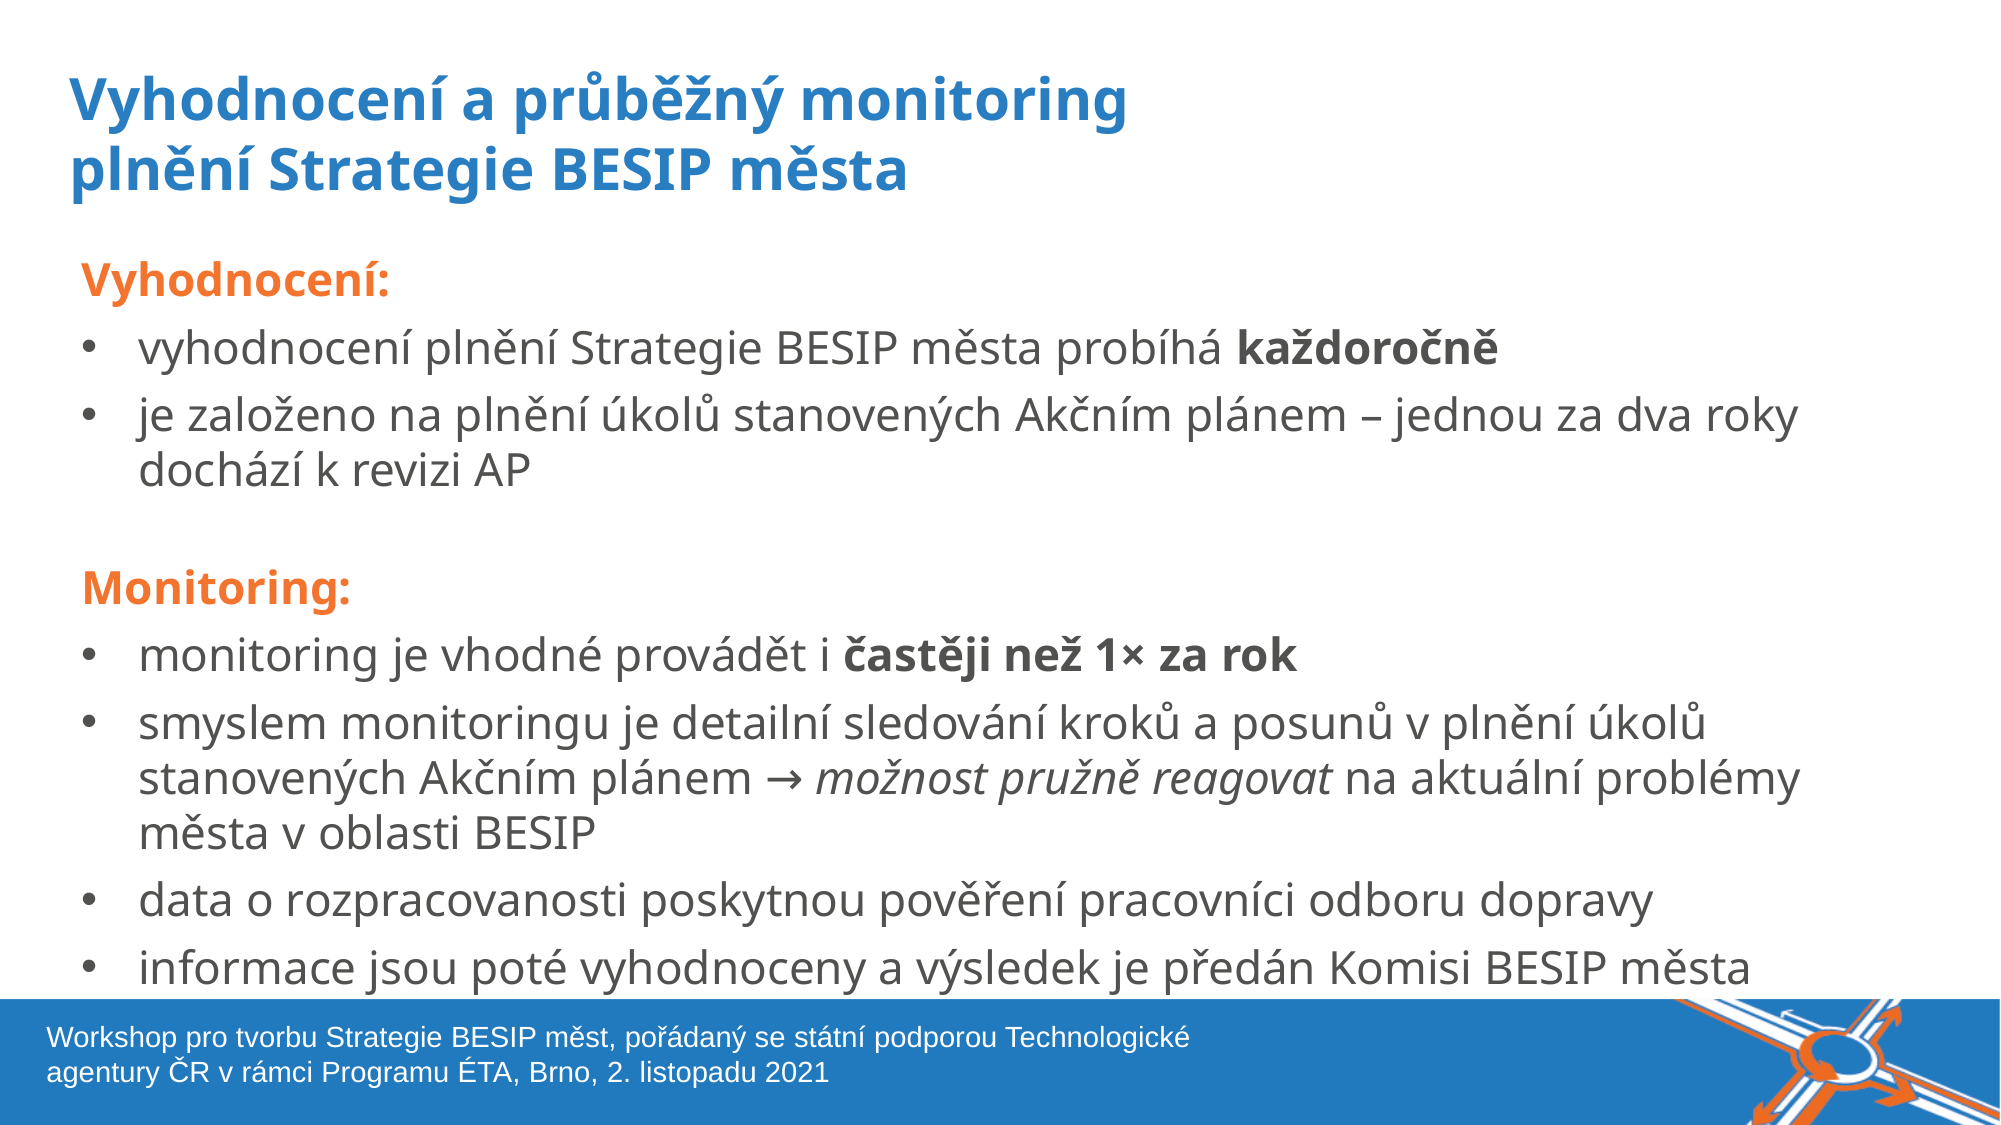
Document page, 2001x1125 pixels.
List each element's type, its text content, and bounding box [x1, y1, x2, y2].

text_box Vyhodnocení: vyhodnocení plnění Strategie BESIP města probíhá každoročně je založeno na plnění úkolů stanovených Akčním plánem – jednou za dva roky dochází k revizi AP Monitoring: monitoring je vhodné provádět i častěji než 1× za rok smyslem monitoringu je detailní sledování kroků a posunů v plnění úkolů stanovených Akčním plánem → možnost pružně reagovat na aktuální problémy města v oblasti BESIP data o rozpracovanosti poskytnou pověření pracovníci odboru dopravy informace jsou poté vyhodnoceny a výsledek je předán Komisi BESIP města [66, 243, 1945, 1001]
text_box Workshop pro tvorbu Strategie BESIP měst, pořádaný se státní podporou Technologické agentury ČR v rámci Programu ÉTA, Brno, 2. listopadu 2021 [31, 1011, 1257, 1097]
picture [0, 999, 2000, 1125]
text_box Vyhodnocení a průběžný monitoring plnění Strategie BESIP města [54, 54, 1296, 210]
